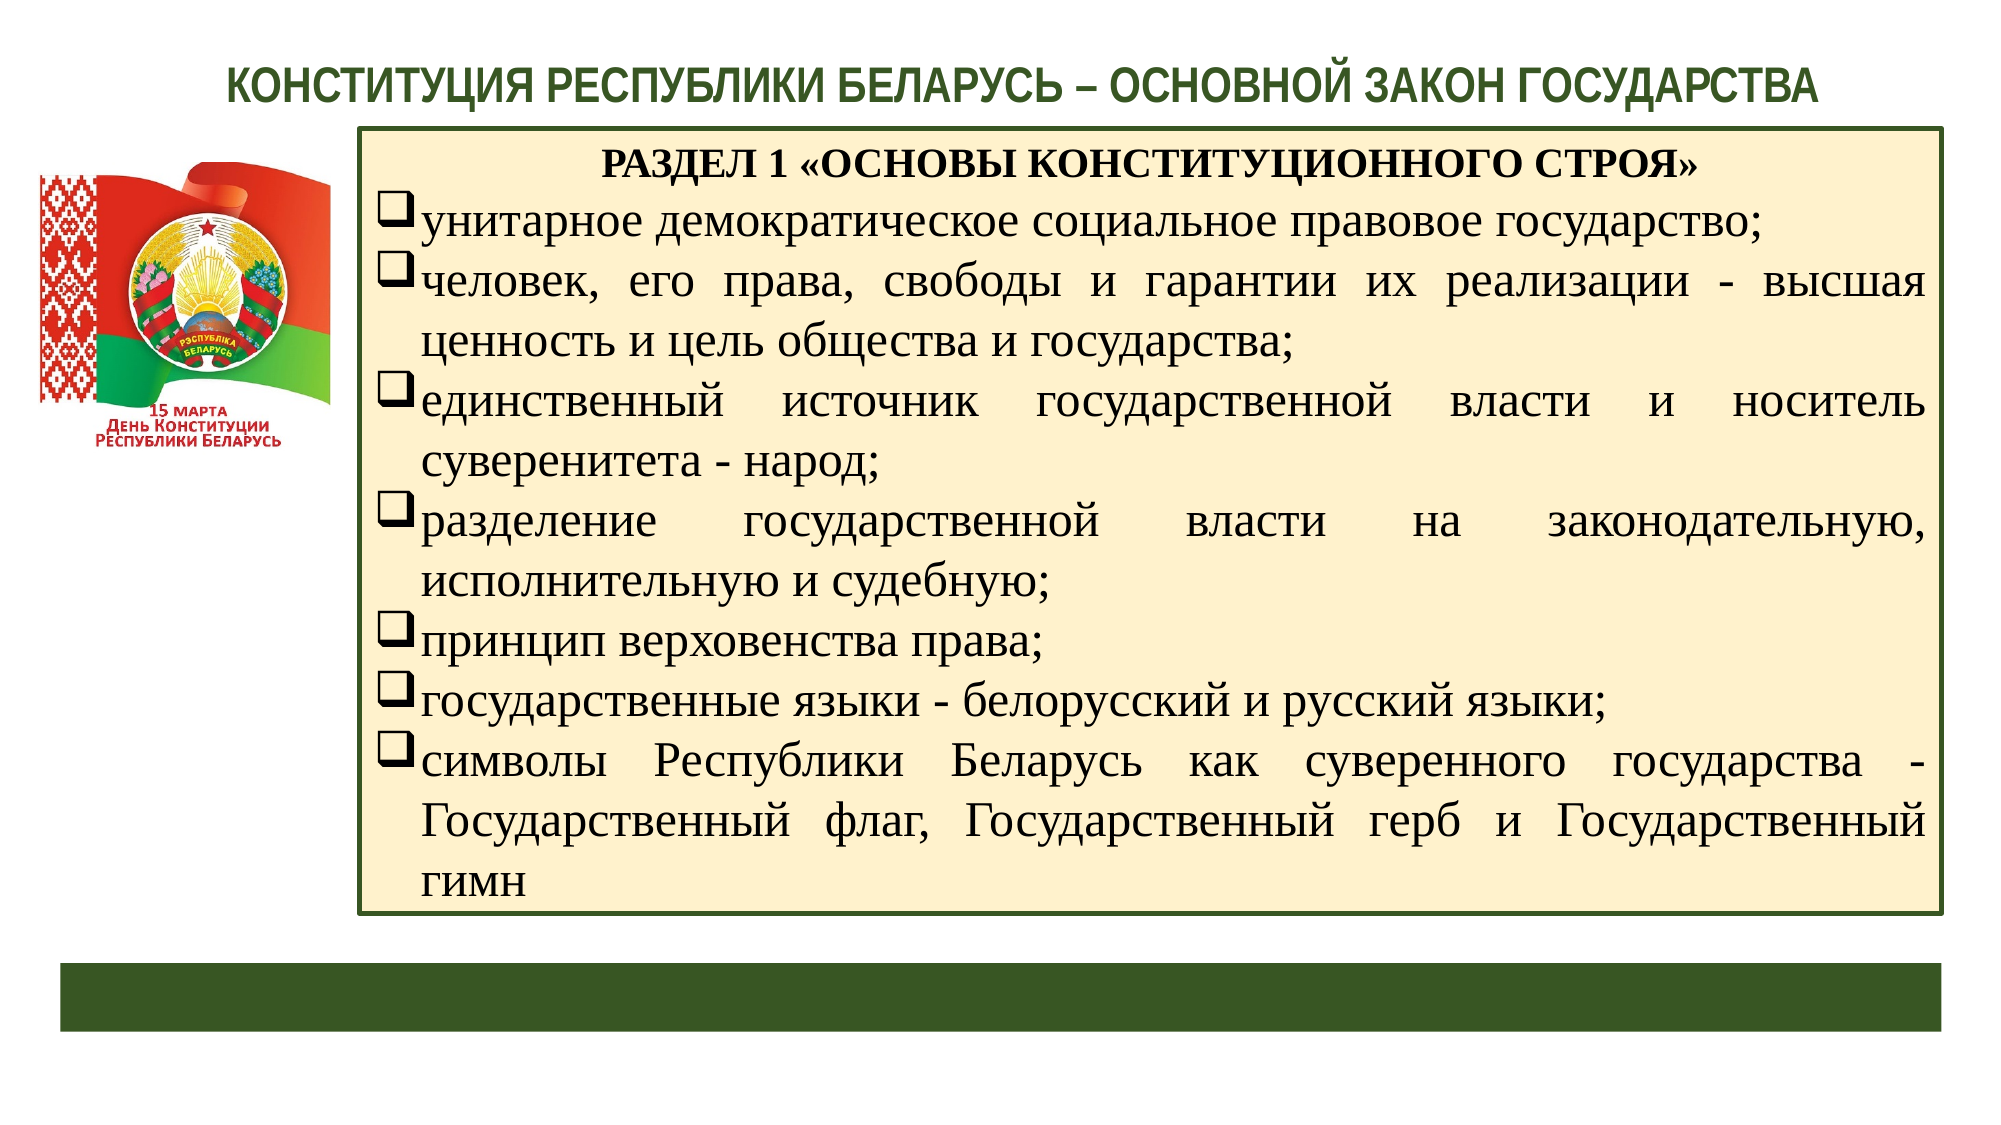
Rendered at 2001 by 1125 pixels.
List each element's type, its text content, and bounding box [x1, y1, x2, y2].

text_box [60, 963, 1942, 1032]
text_box Раздел 1 «Основы конституционного строя» унитарное демократическое социальное правовое государство; человек, его права, свободы и гарантии их реализации - высшая ценность и цель общества и государства; единственный источник государственной власти и носитель суверенитета - народ; разделение государственной власти на законодательную, исполнительную и судебную; принцип верховенства права; государственные языки - белорусский и русский языки; символы Республики Беларусь как суверенного государства -Государственный флаг, Государственный герб и Государственный гимн [359, 128, 1942, 914]
picture [38, 162, 331, 455]
text_box Конституция РеспубликИ Беларусь – ОСНОВНОЙ ЗАКОН ГОСУДАРСТВА [190, 56, 1856, 120]
